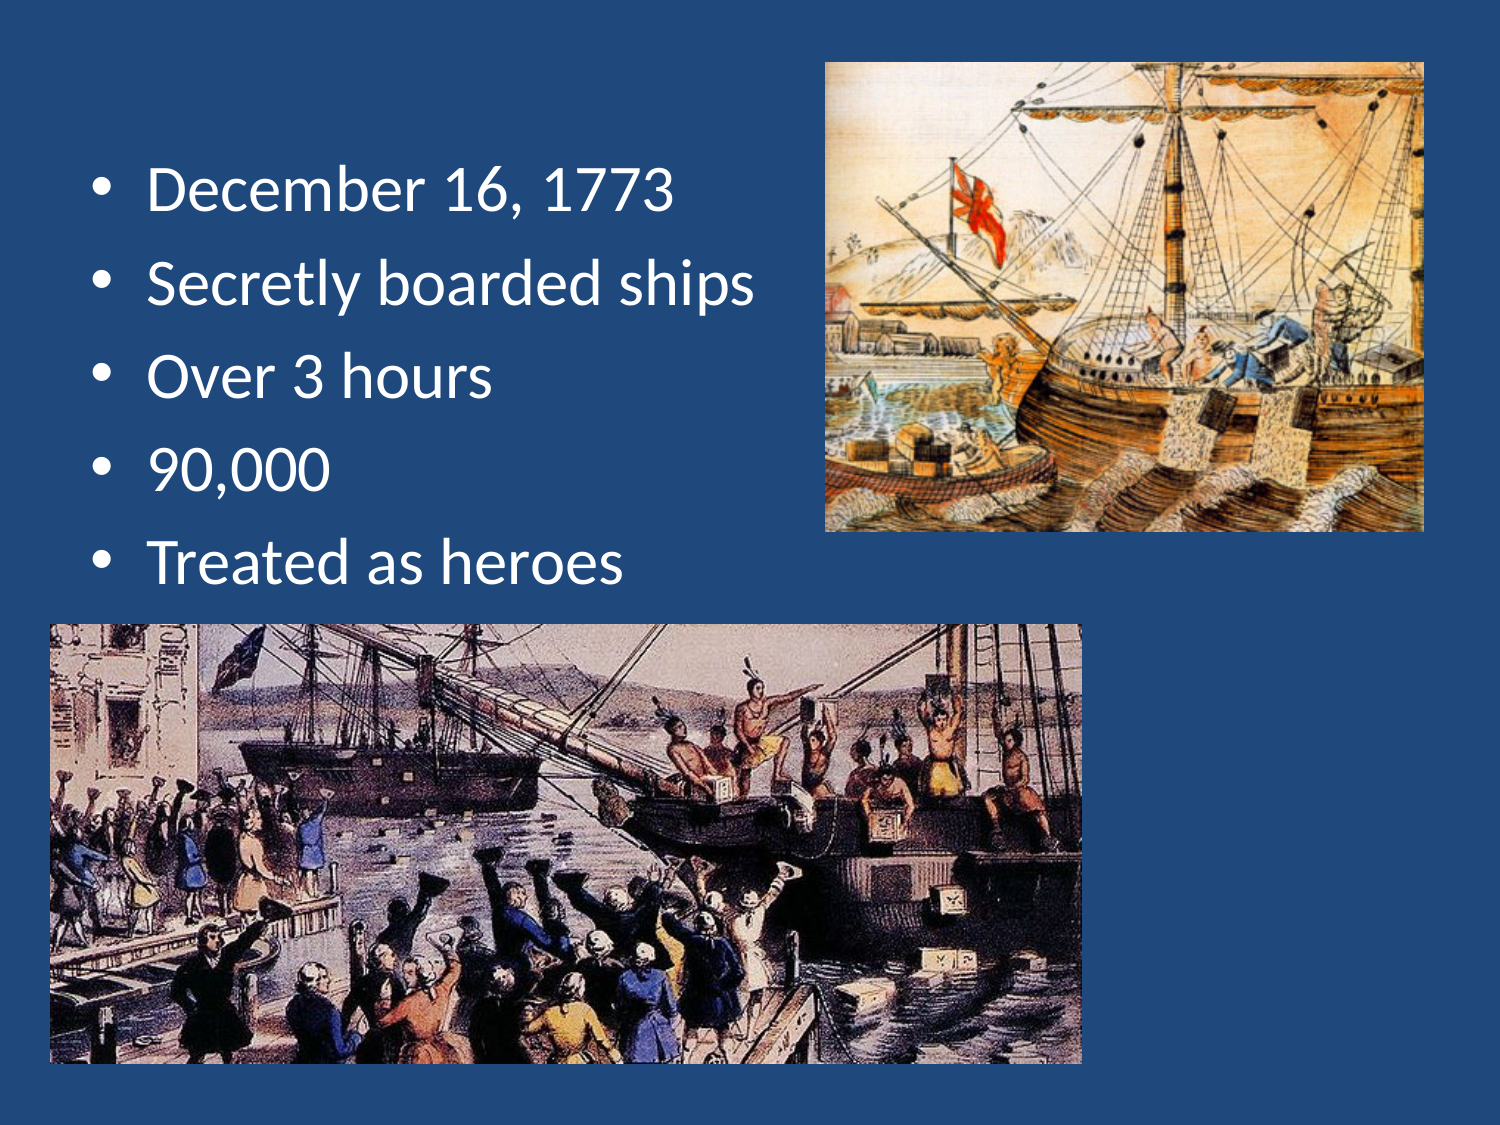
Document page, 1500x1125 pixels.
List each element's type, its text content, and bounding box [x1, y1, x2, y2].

list December 16, 1773 Secretly boarded ships Over 3 hours 90,000 Treated as heroes [75, 137, 1425, 880]
picture [49, 624, 1082, 1065]
picture [824, 62, 1424, 532]
